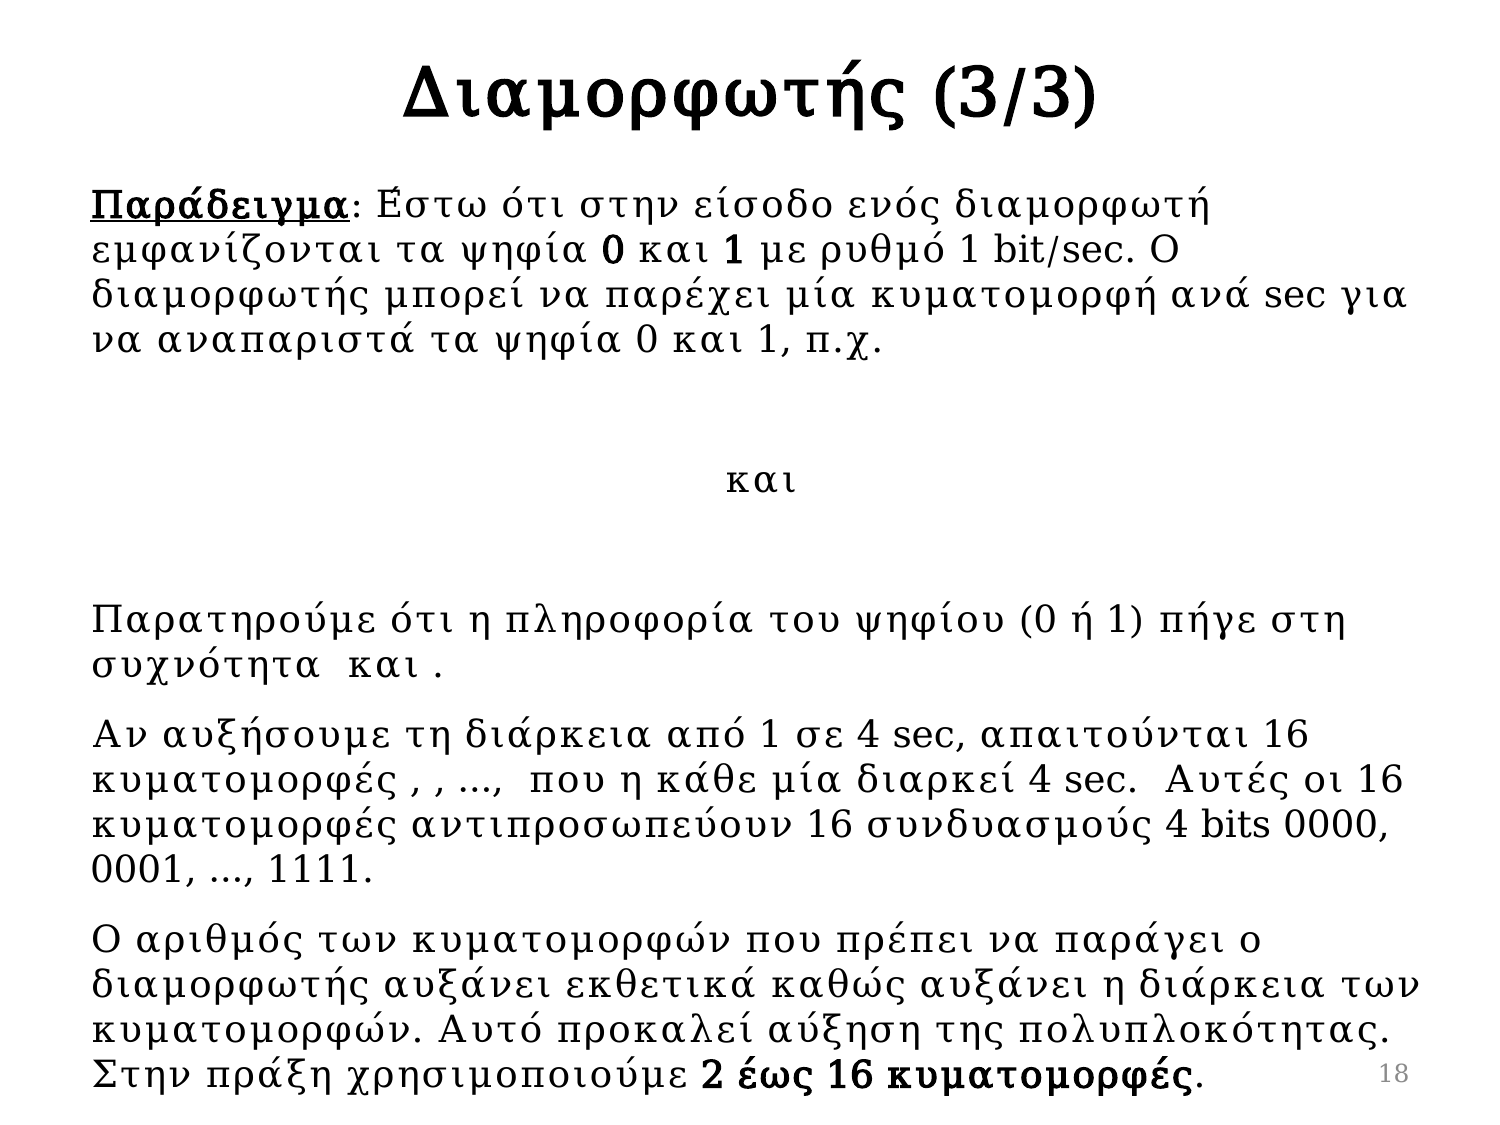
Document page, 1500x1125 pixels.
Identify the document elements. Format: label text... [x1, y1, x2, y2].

title Διαμορφωτής (3/3) [75, 19, 1425, 159]
slide_number 18 [1222, 1042, 1425, 1103]
